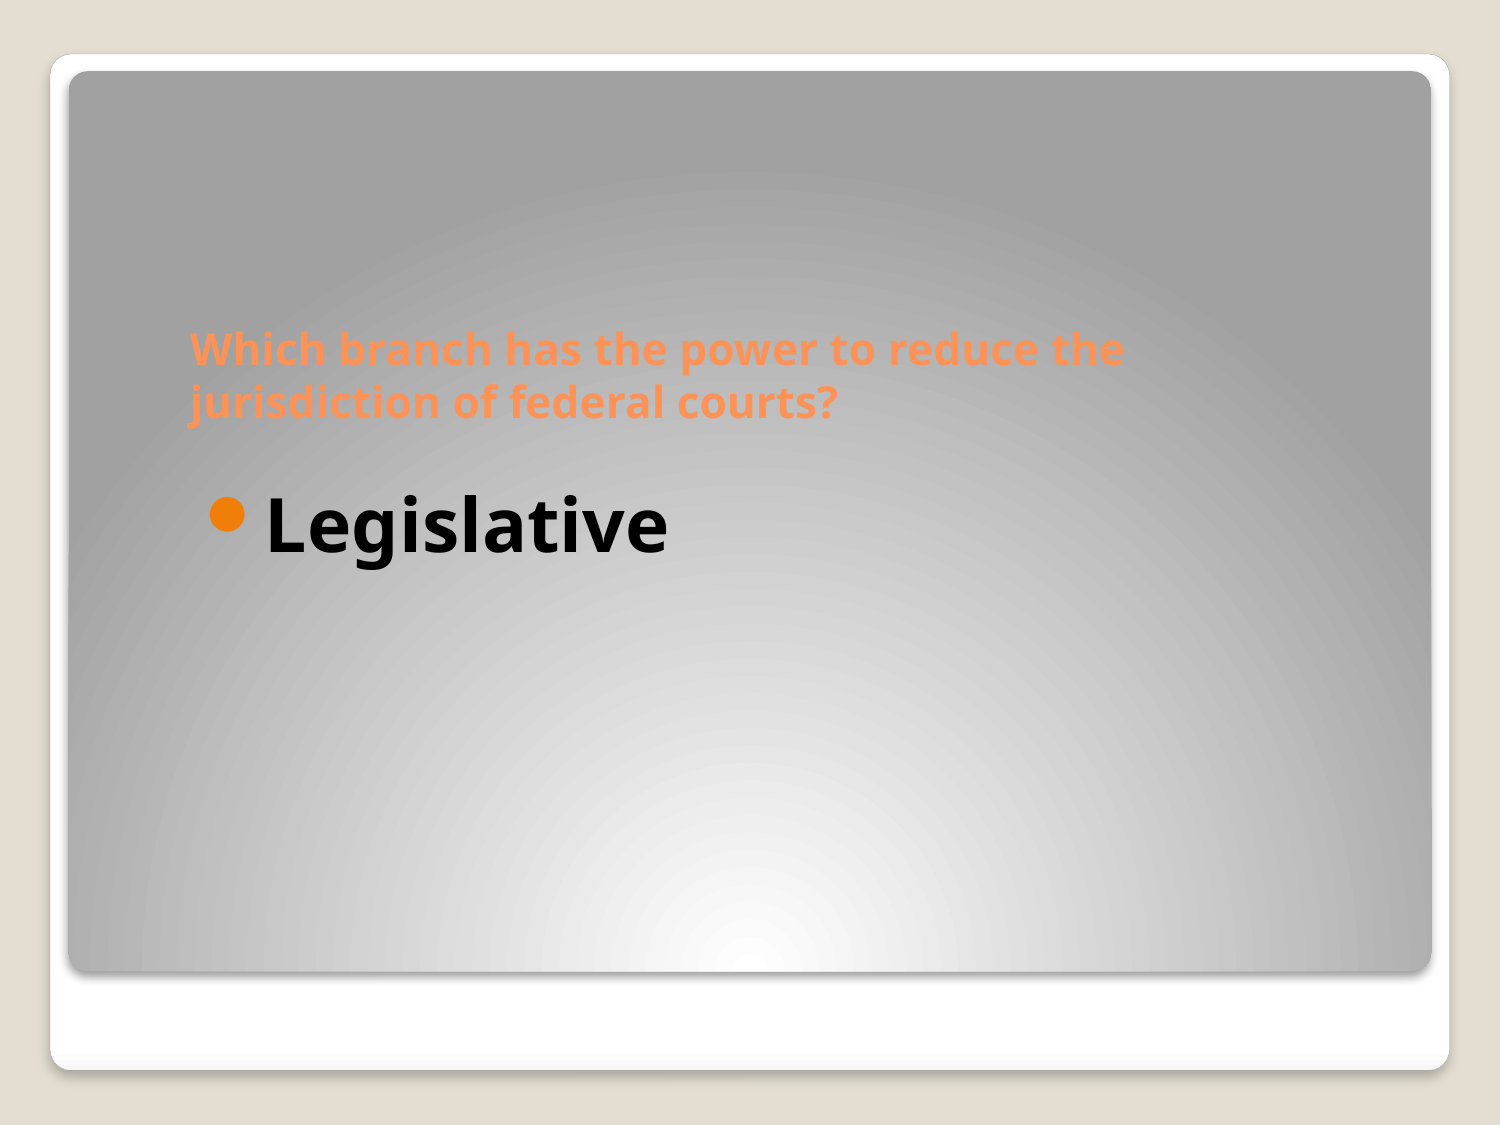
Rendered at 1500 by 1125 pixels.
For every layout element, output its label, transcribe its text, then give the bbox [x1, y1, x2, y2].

title Which branch has the power to reduce the jurisdiction of federal courts? [174, 312, 1315, 488]
list Legislative [174, 462, 1287, 900]
